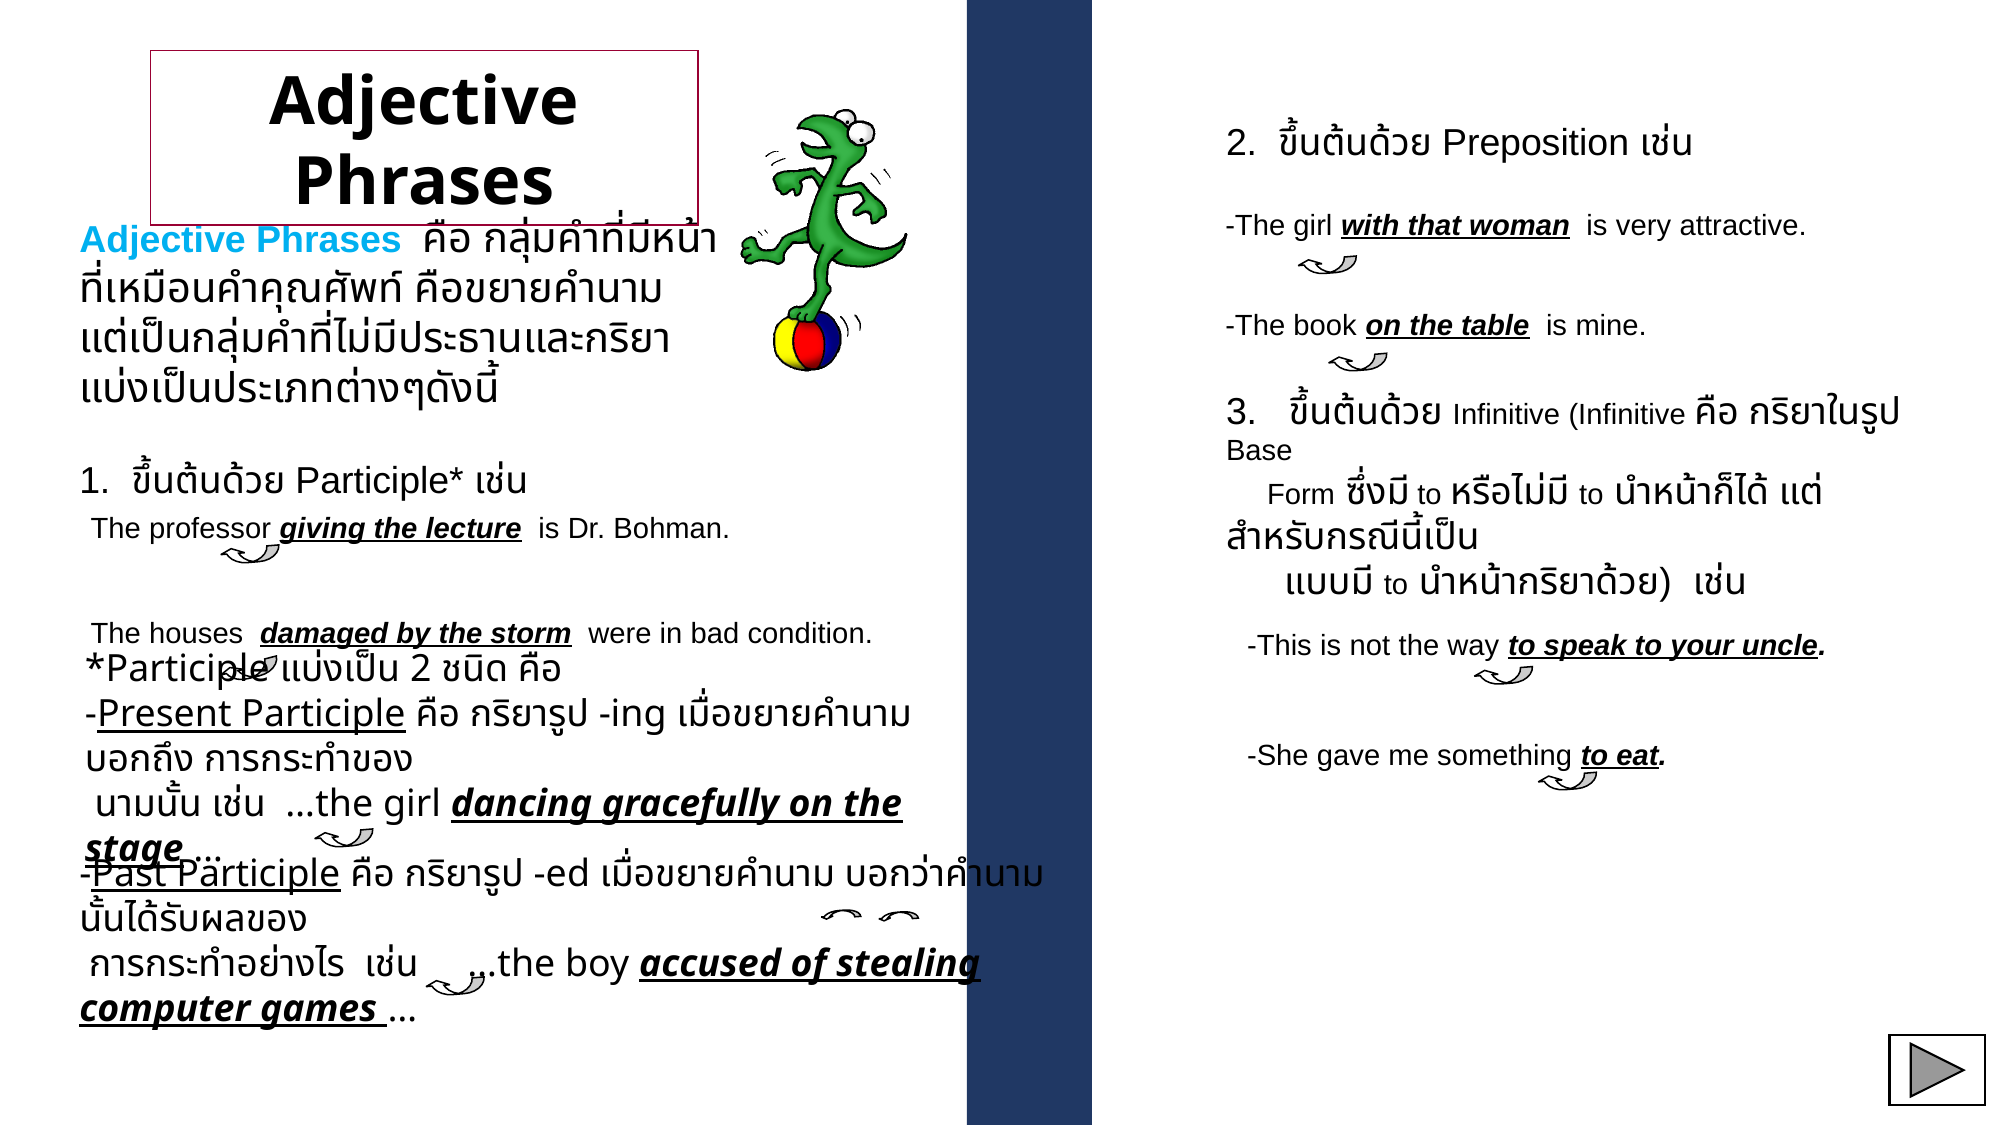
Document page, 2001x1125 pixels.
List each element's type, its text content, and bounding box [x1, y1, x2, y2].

text_box -The girl with that woman is very attractive. [1202, 199, 1862, 284]
text_box [966, 0, 1093, 1125]
text_box -Past Participle คือ กริยารูป -ed เมื่อขยายคำนาม บอกว่าคำนามนั้นได้รับผลของ การกระทำอย่างไร เช่น …the boy accused of stealing computer games … [64, 841, 1072, 1106]
text_box [878, 911, 919, 921]
text_box [1298, 256, 1357, 274]
text_box *Participle แบ่งเป็น 2 ชนิด คือ -Present Participle คือ กริยารูป -ing เมื่อขยายคำนาม บอกถึง การกระทำของ นามนั้น เช่น …the girl dancing gracefully on the stage … [70, 636, 953, 841]
picture [717, 83, 929, 384]
text_box 3. ขึ้นต้นด้วย Infinitive (Infinitive คือ กริยาในรูป Base Form ซึ่งมี to หรือไม่มี to นำหน้าก็ได้ แต่สำหรับกรณีนี้เป็น แบบมี to นำหน้ากริยาด้วย) เช่น [1211, 379, 1920, 679]
text_box -She gave me something to eat. [1232, 728, 2000, 779]
text_box Adjective Phrases [150, 50, 698, 225]
text_box The professor giving the lecture is Dr. Bohman. The houses damaged by the storm were in bad condition. [38, 501, 908, 727]
text_box [1328, 353, 1387, 371]
text_box -The book on the table is mine. [1202, 298, 1862, 384]
text_box [1538, 772, 1597, 790]
text_box 2. ขึ้นต้นด้วย Preposition เช่น [1211, 110, 1871, 241]
text_box Adjective Phrases คือ กลุ่มคำที่มีหน้าที่เหมือนคำคุณศัพท์ คือขยายคำนาม แต่เป็นกลุ่มคำที่ไม่มีประธานและกริยา แบ่งเป็นประเภทต่างๆดังนี้ 1. ขึ้นต้นด้วย Participle* เช่น [64, 203, 740, 501]
text_box -This is not the way to speak to your uncle. [1232, 618, 1855, 704]
text_box [821, 910, 861, 920]
text_box [1474, 666, 1533, 684]
text_box [1888, 1034, 1986, 1106]
